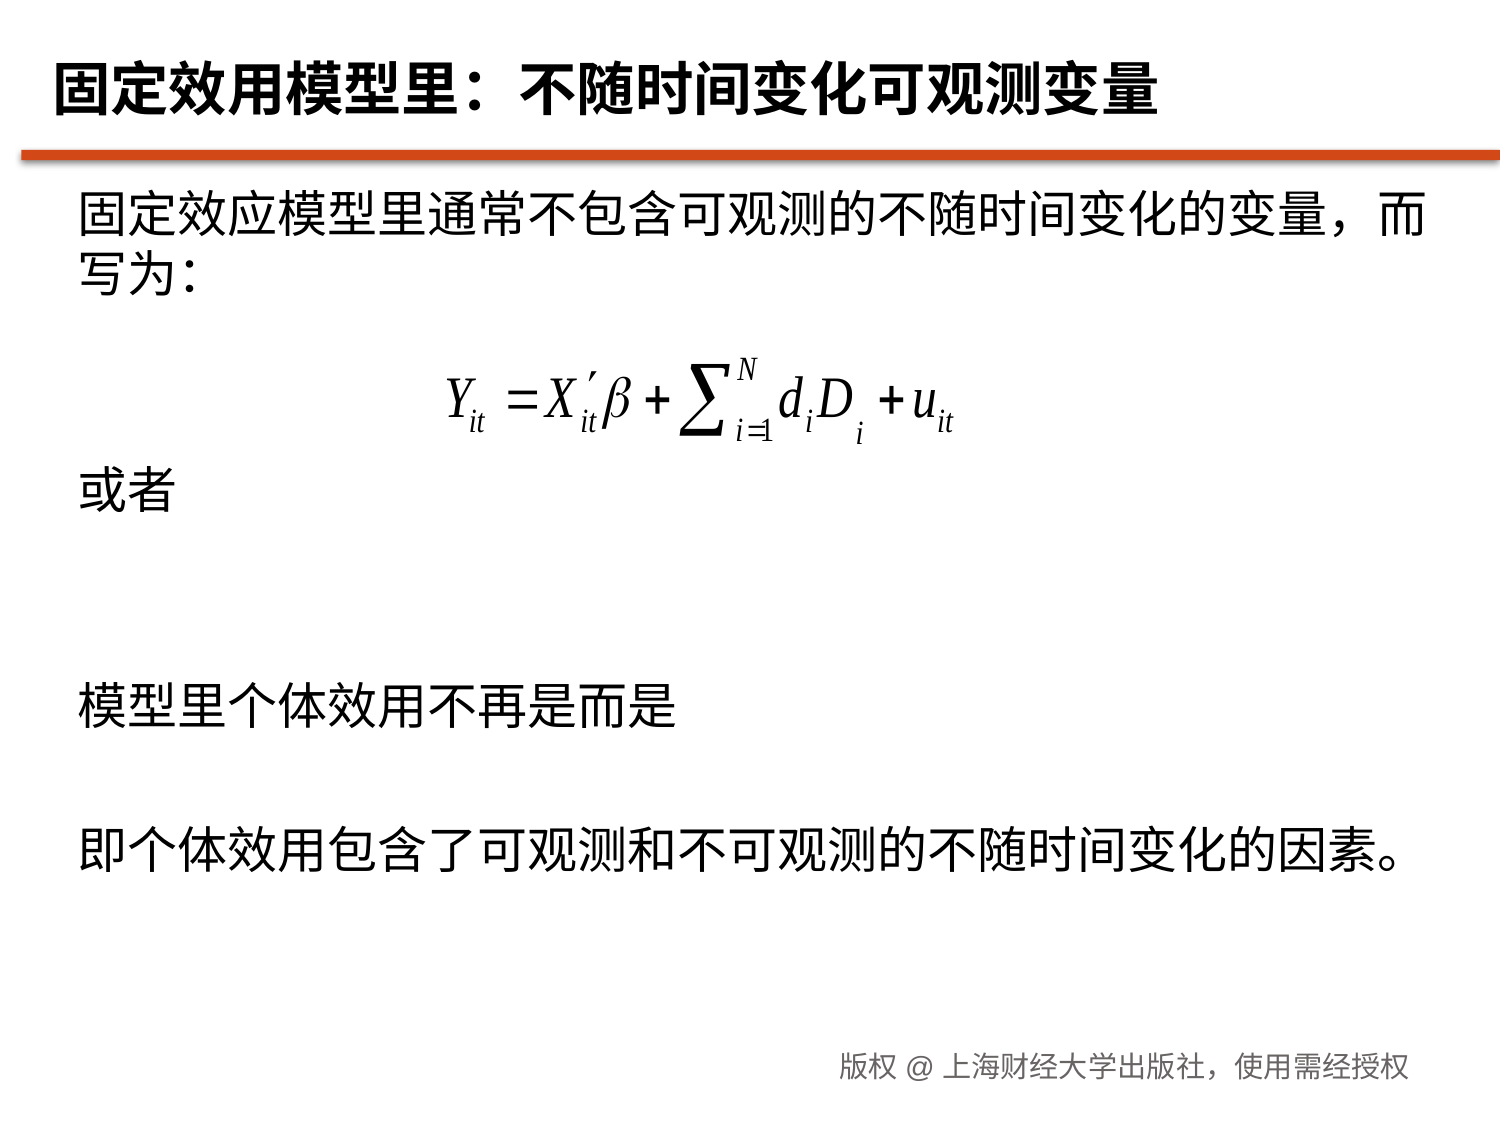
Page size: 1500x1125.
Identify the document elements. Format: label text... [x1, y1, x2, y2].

footer 版权@上海财经大学出版社，使用需经授权 [825, 1028, 1475, 1104]
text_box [440, 343, 966, 457]
